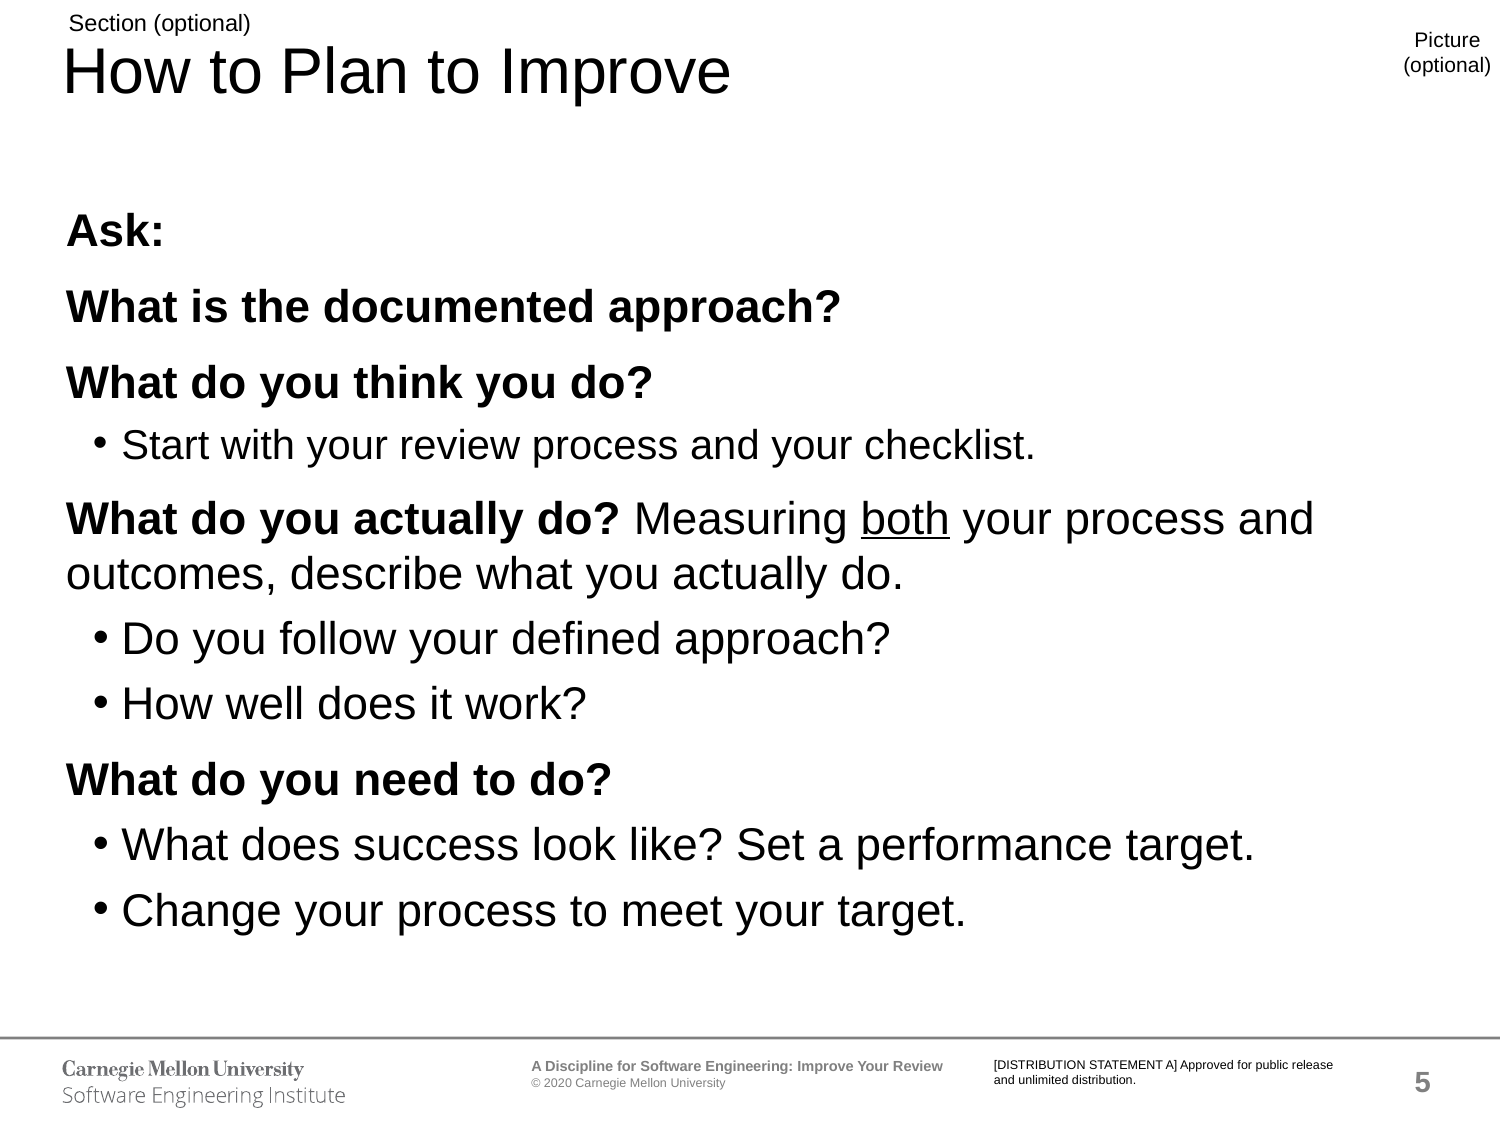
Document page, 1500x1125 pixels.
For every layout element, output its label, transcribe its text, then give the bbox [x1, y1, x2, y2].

list Ask: What is the documented approach? What do you think you do? Start with your review process and your checklist. What do you actually do? Measuring both your process and outcomes, describe what you actually do. Do you follow your defined approach? How well does it work? What do you need to do? What does success look like? Set a performance target. Change your process to meet your target. [65, 200, 1431, 1024]
title How to Plan to Improve [62, 37, 1338, 182]
